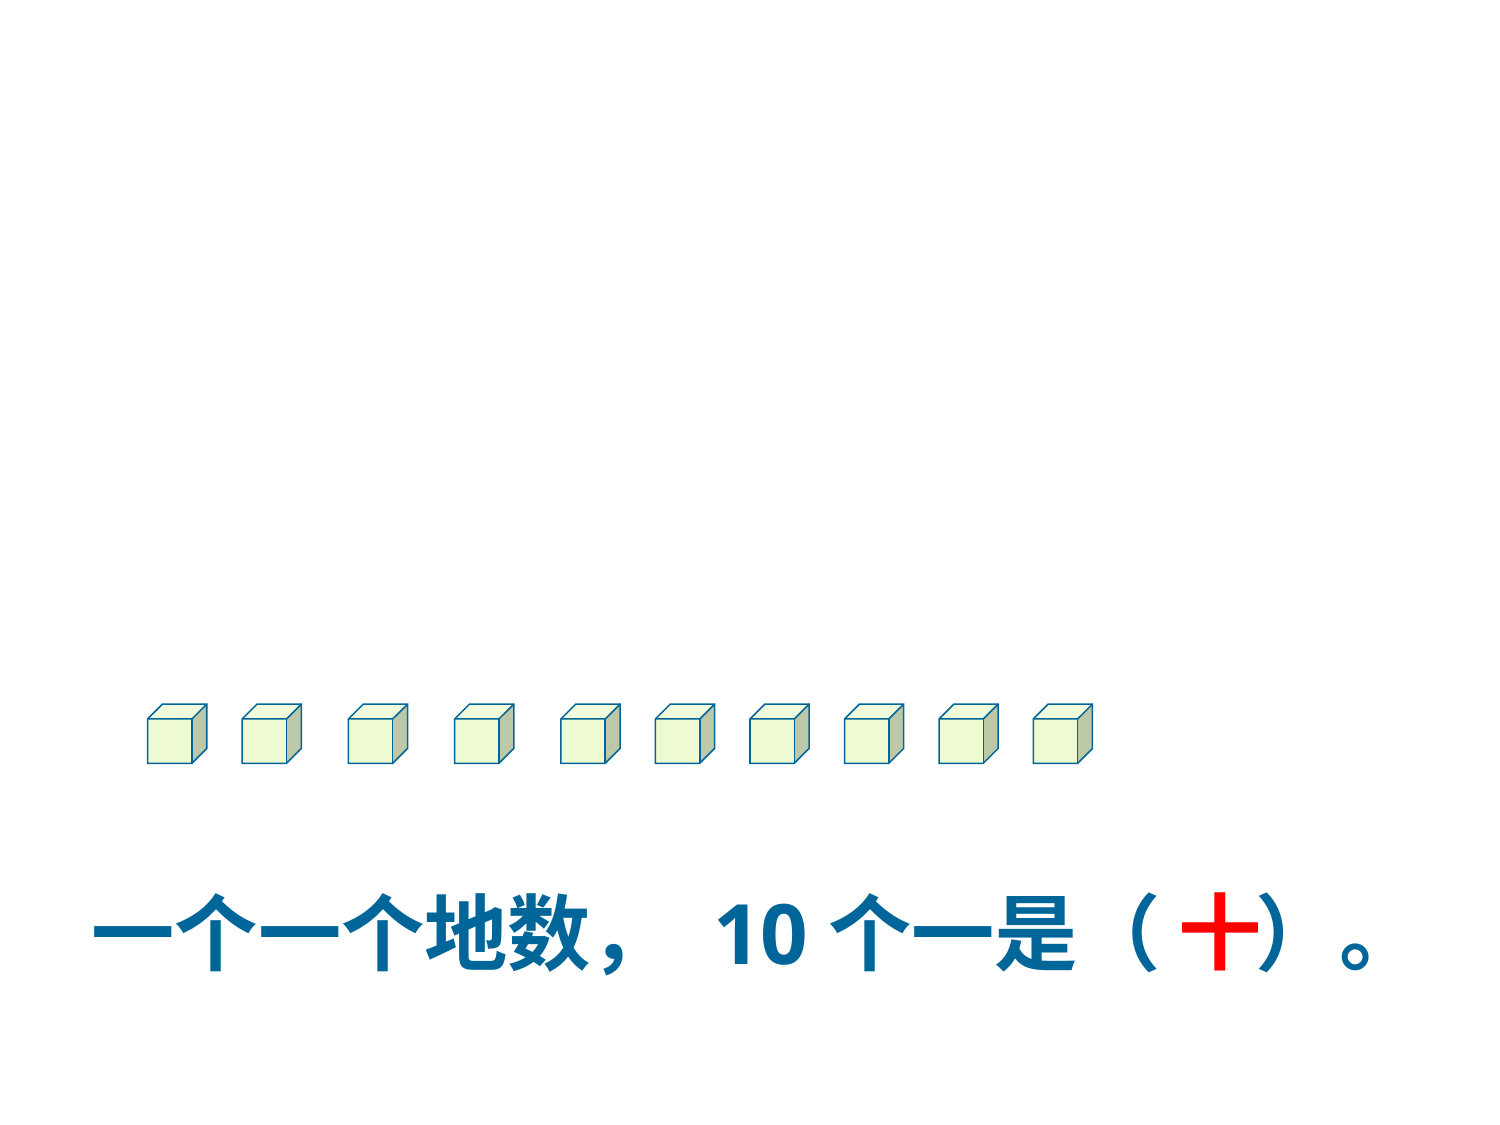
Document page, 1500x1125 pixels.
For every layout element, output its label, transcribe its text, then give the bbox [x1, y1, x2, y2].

text_box [844, 704, 904, 764]
text_box [560, 704, 621, 764]
text_box 十 [1163, 872, 1430, 988]
text_box [348, 704, 408, 764]
text_box [750, 704, 810, 764]
text_box [1033, 704, 1093, 764]
text_box [242, 704, 302, 764]
text_box 一个一个地数， 10个一是（ ）。 [76, 873, 1500, 989]
text_box [454, 704, 514, 764]
text_box [655, 704, 715, 764]
text_box [147, 704, 207, 764]
text_box [939, 704, 999, 764]
